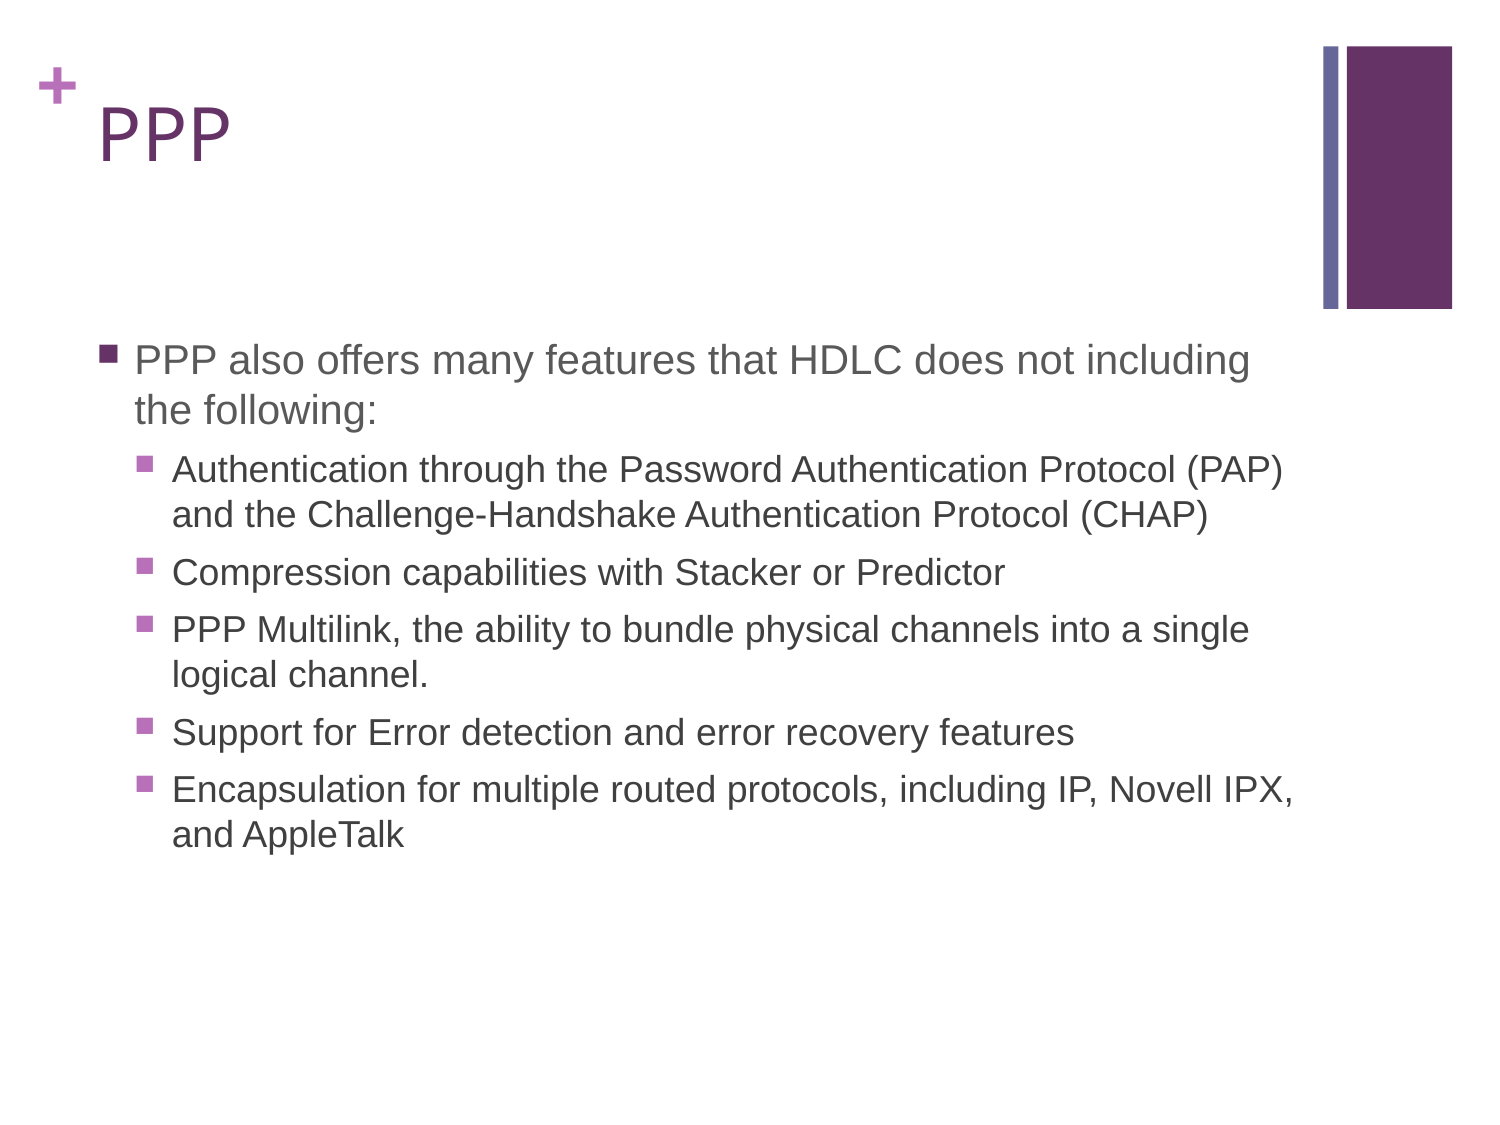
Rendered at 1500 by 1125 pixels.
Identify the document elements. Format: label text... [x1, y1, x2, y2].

list PPP also offers many features that HDLC does not including the following: Authentication through the Password Authentication Protocol (PAP) and the Challenge-Handshake Authentication Protocol (CHAP) Compression capabilities with Stacker or Predictor PPP Multilink, the ability to bundle physical channels into a single logical channel. Support for Error detection and error recovery features Encapsulation for multiple routed protocols, including IP, Novell IPX, and AppleTalk [81, 324, 1322, 1005]
title PPP [81, 79, 1322, 263]
